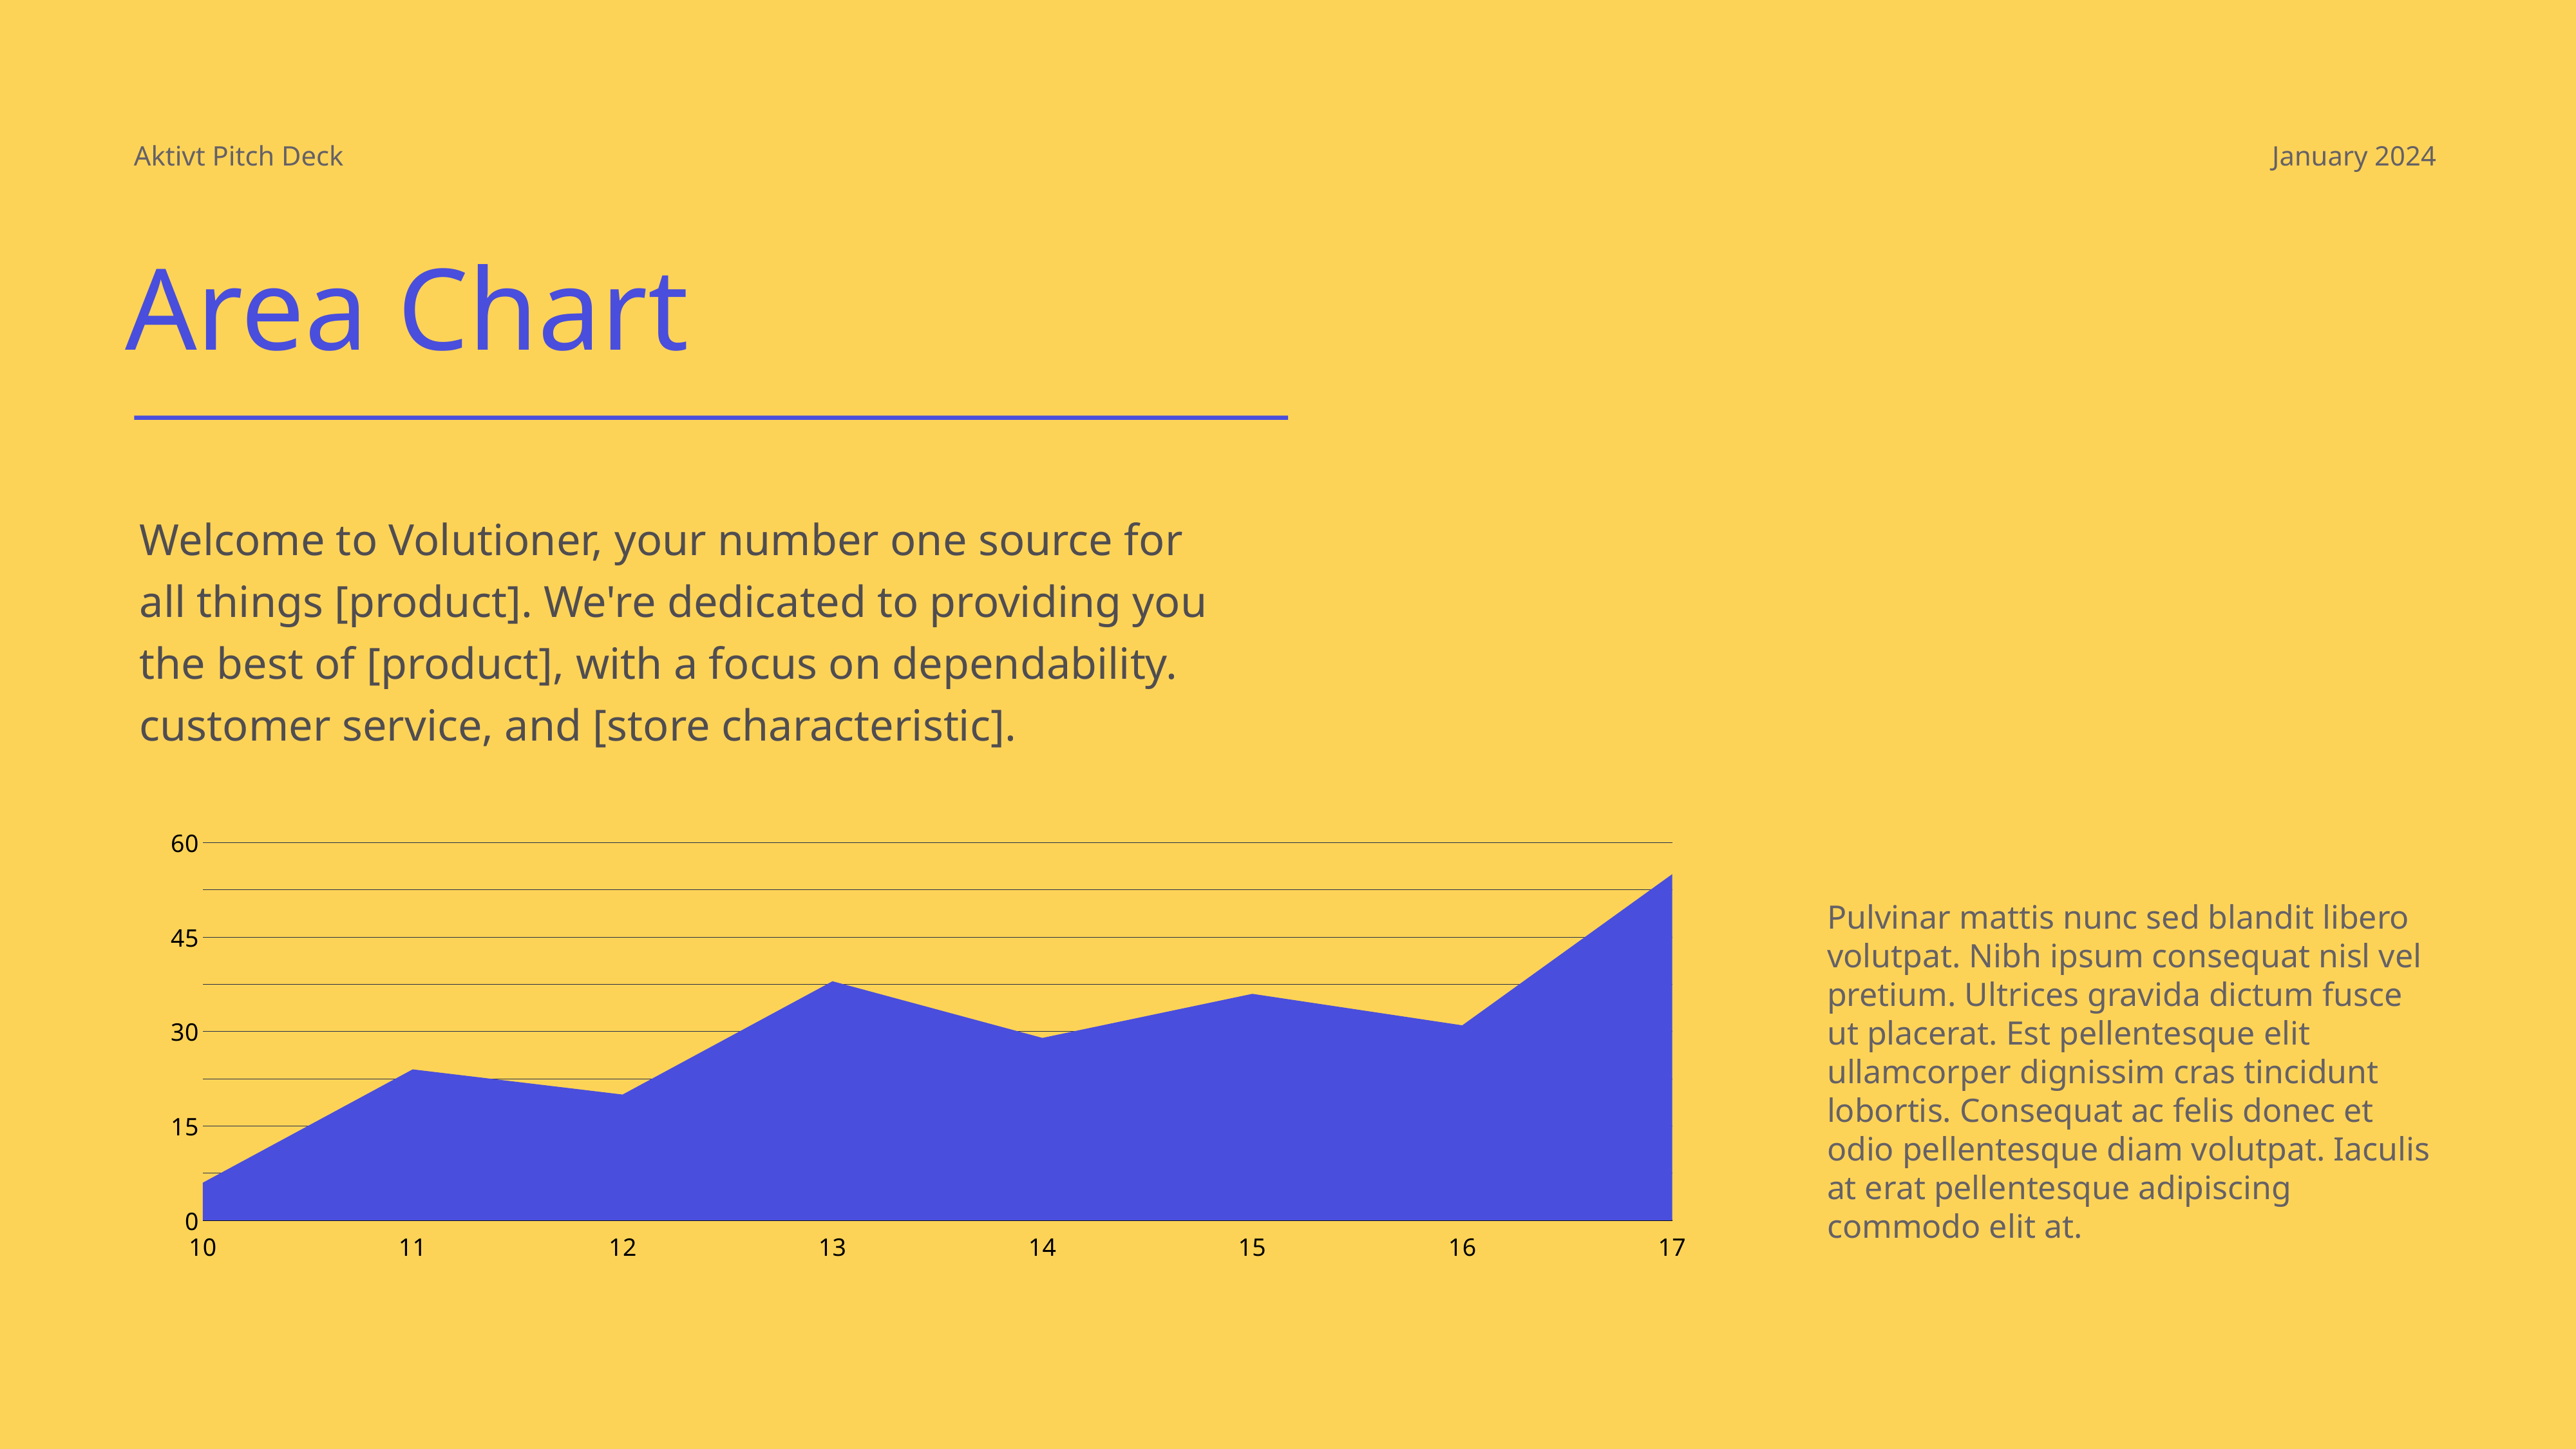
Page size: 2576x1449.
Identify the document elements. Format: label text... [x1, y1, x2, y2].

text_box January 2024 [2266, 133, 2442, 177]
text_box Area Chart [120, 232, 695, 379]
text_box Welcome to Volutioner, your number one source for all things [product]. We're dedicated to providing you the best of [product], with a focus on dependability. customer service, and [store characteristic]. [134, 497, 1242, 755]
chart [149, 813, 1687, 1269]
text_box Pulvinar mattis nunc sed blandit libero volutpat. Nibh ipsum consequat nisl vel pretium. Ultrices gravida dictum fusce ut placerat. Est pellentesque elit ullamcorper dignissim cras tincidunt lobortis. Consequat ac felis donec et odio pellentesque diam volutpat. Iaculis at erat pellentesque adipiscing commodo elit at. [1821, 891, 2441, 1250]
text_box Aktivt Pitch Deck [128, 133, 349, 177]
text_box [134, 415, 1289, 420]
